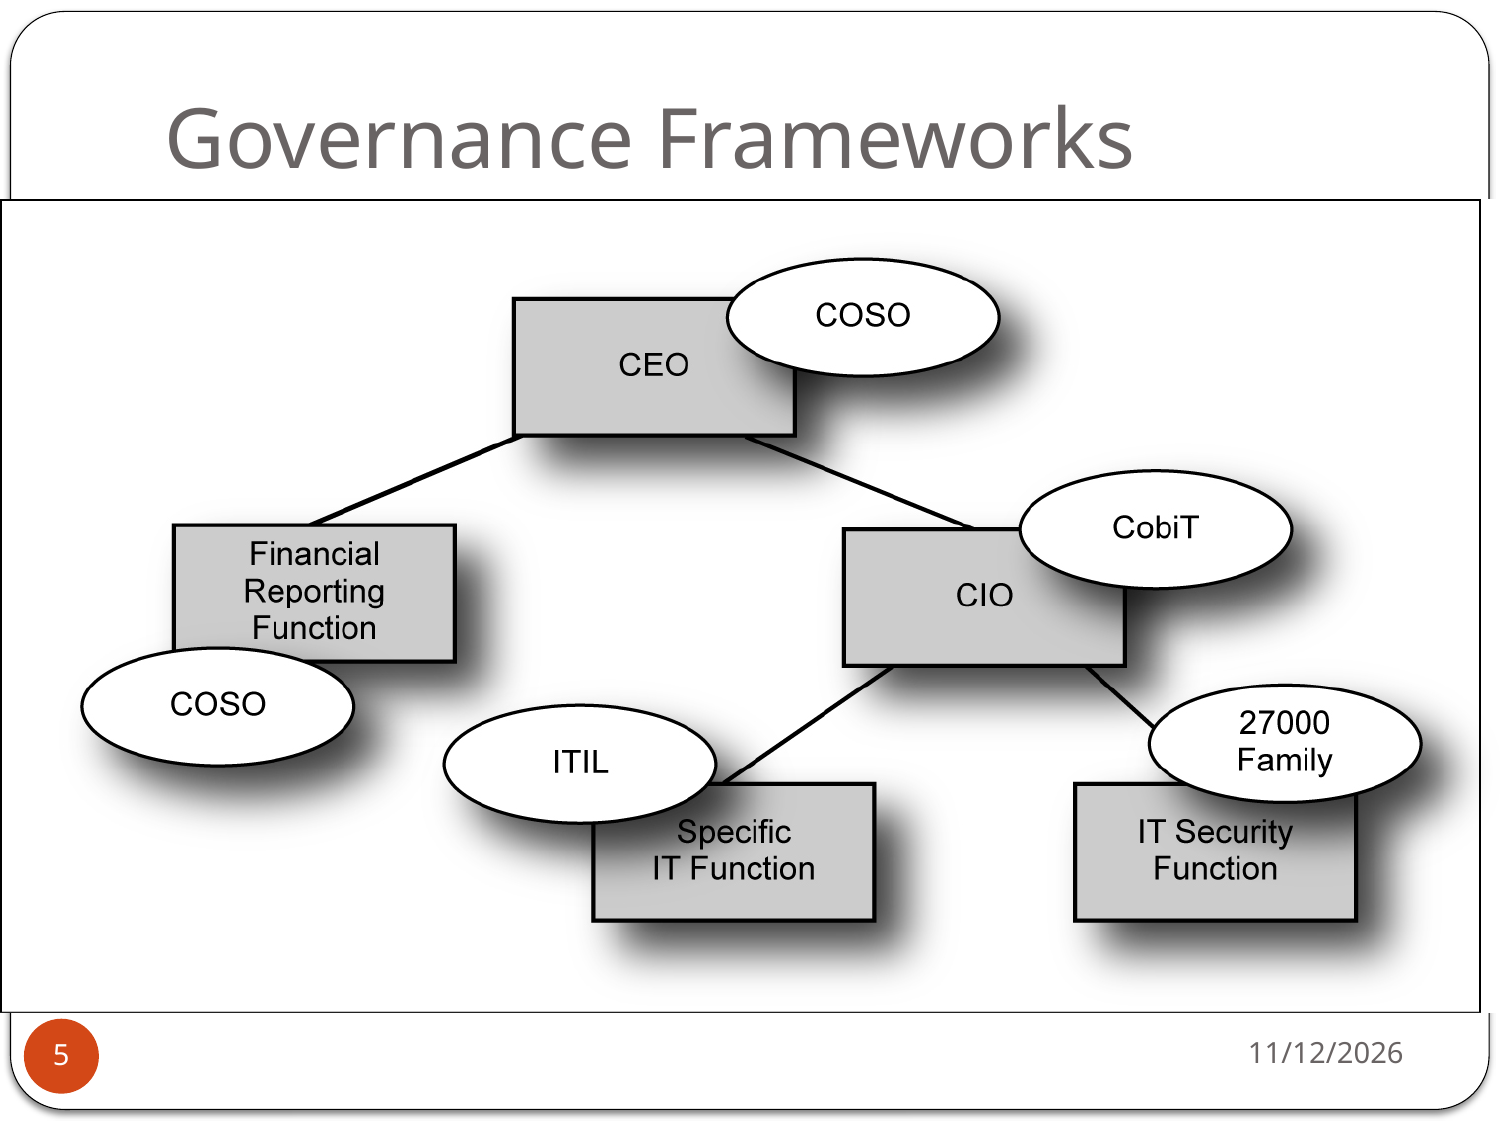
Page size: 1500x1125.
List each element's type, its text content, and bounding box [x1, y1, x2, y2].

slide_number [1012, 1020, 1419, 1094]
slide_number 5 [23, 1020, 99, 1094]
title Governance Frameworks [150, 45, 1425, 199]
picture [0, 199, 1500, 1013]
